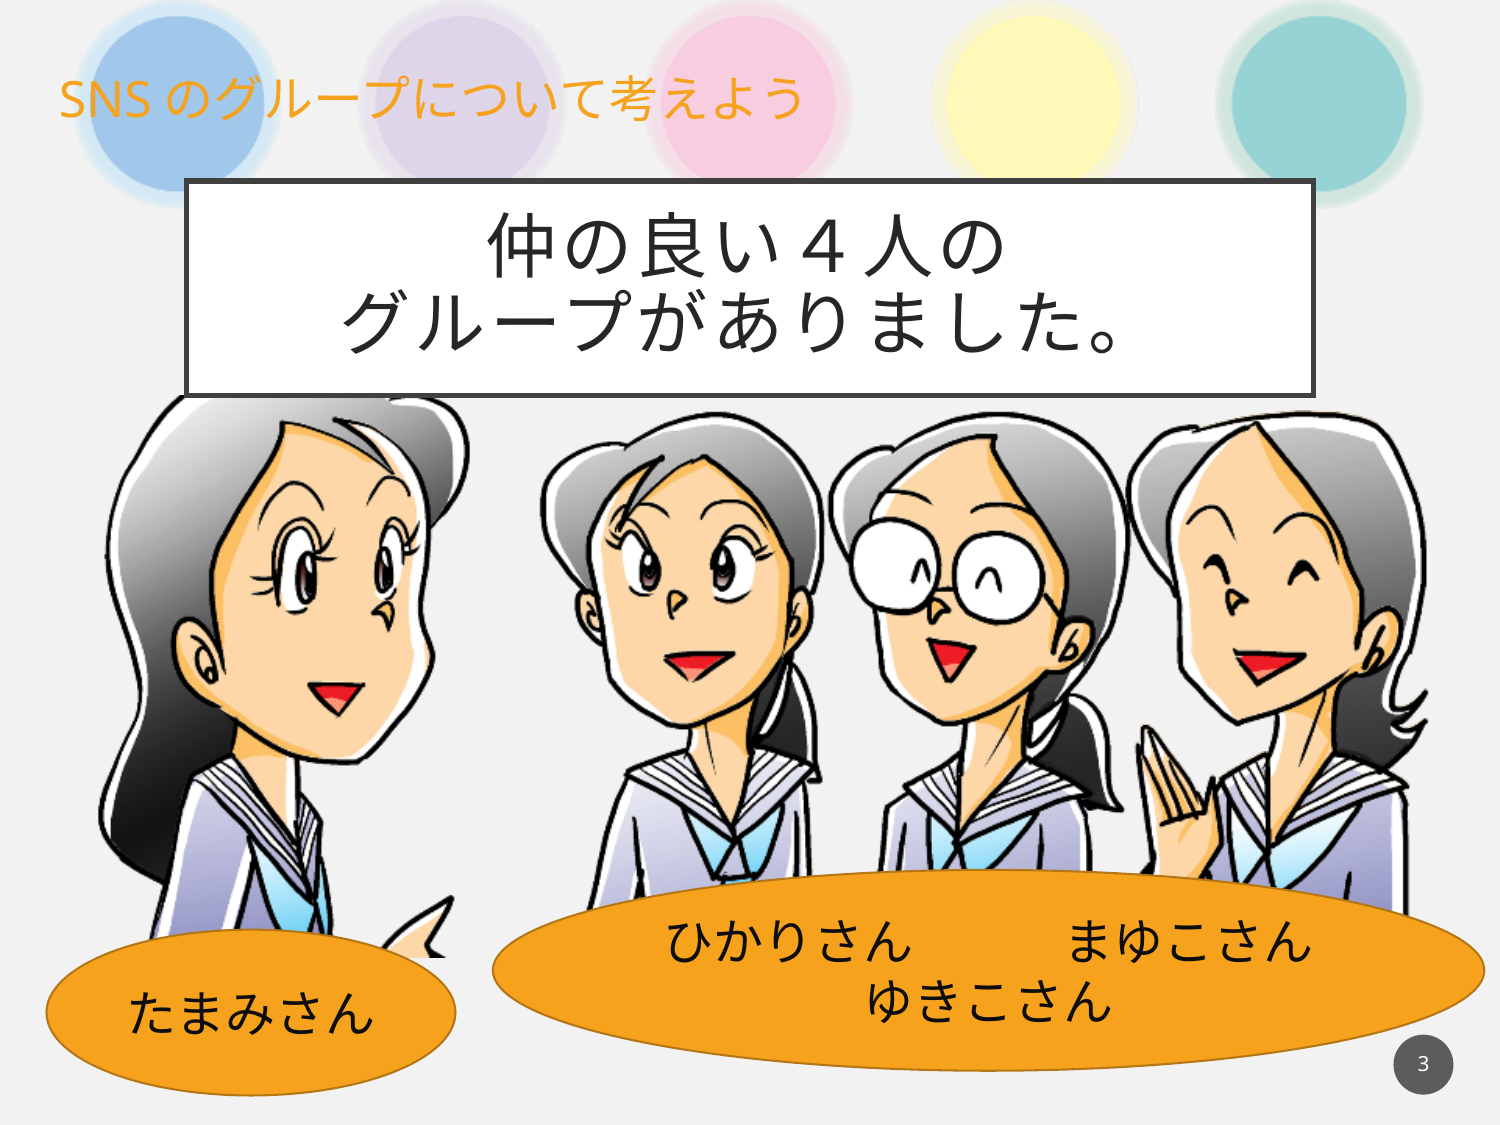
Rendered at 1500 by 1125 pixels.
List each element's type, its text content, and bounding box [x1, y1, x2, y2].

title 仲の良い４人の グループがありました。 [184, 178, 1316, 395]
picture [73, 0, 1424, 209]
text_box ひかりさん まゆこさん ゆきこさん [491, 946, 1486, 1072]
slide_number 3 [1393, 1034, 1454, 1095]
picture [33, 395, 1472, 959]
text_box たまみさん [45, 959, 457, 1097]
picture [73, 102, 79, 113]
